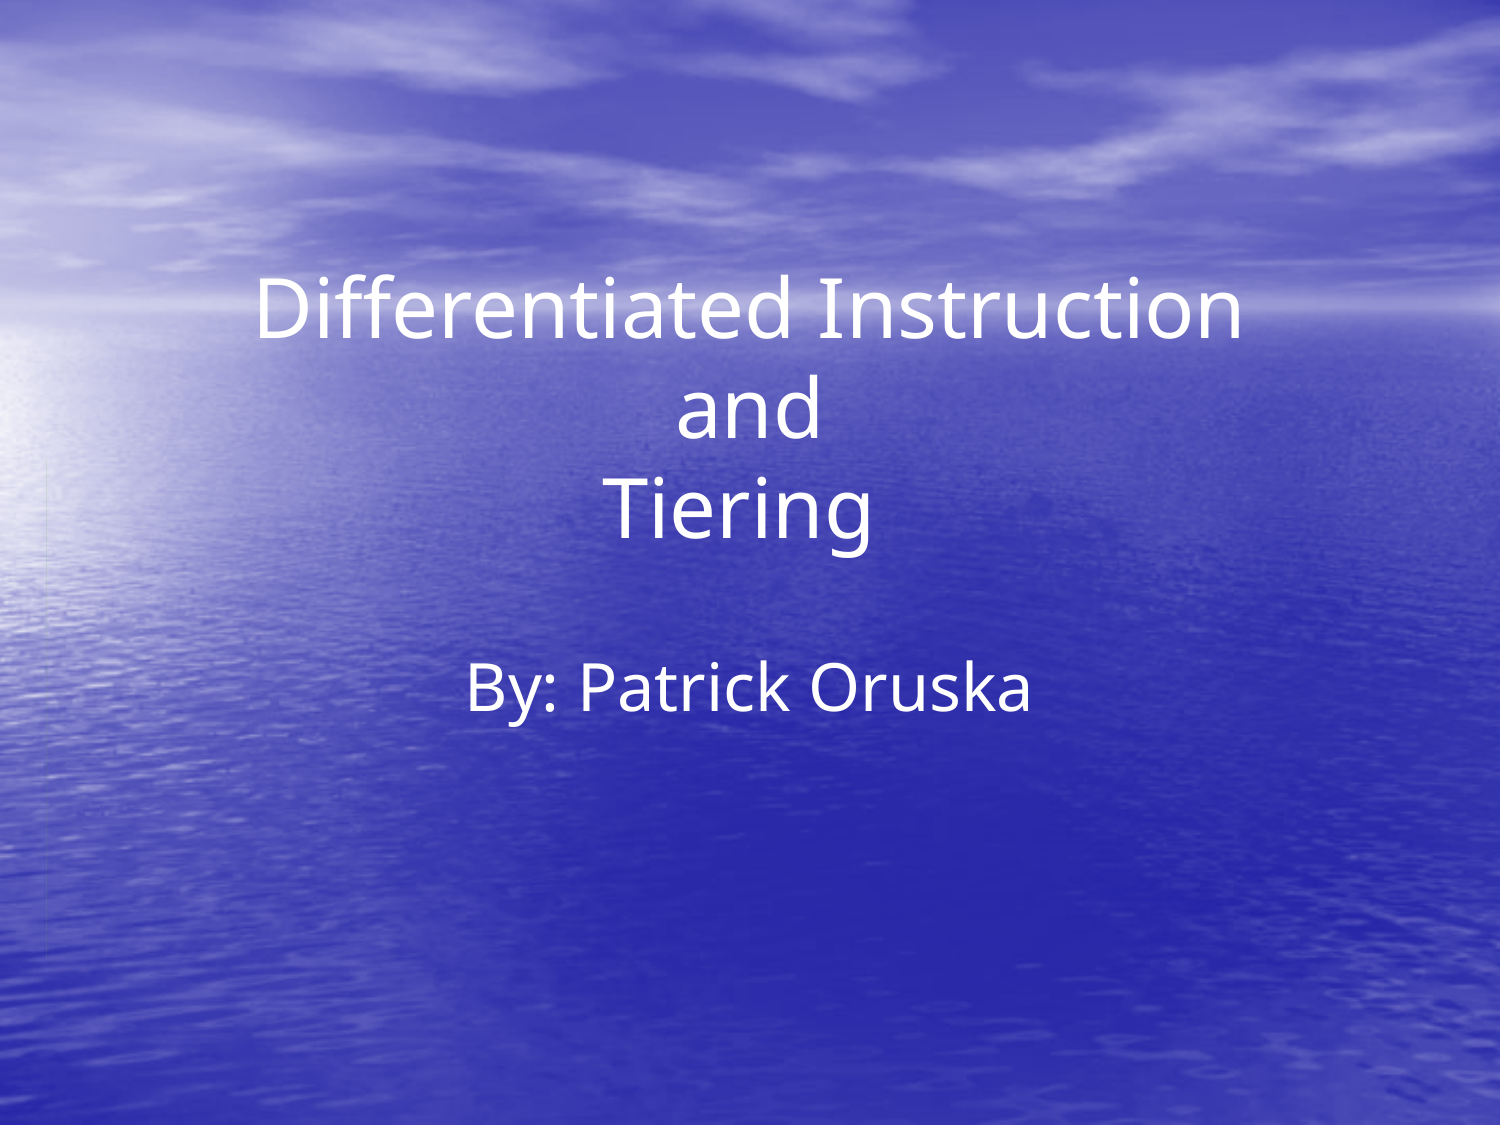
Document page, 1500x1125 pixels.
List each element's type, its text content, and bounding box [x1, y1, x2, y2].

subtitle By: Patrick Oruska [224, 637, 1276, 926]
title Differentiated Instruction and Tiering [112, 327, 1388, 563]
